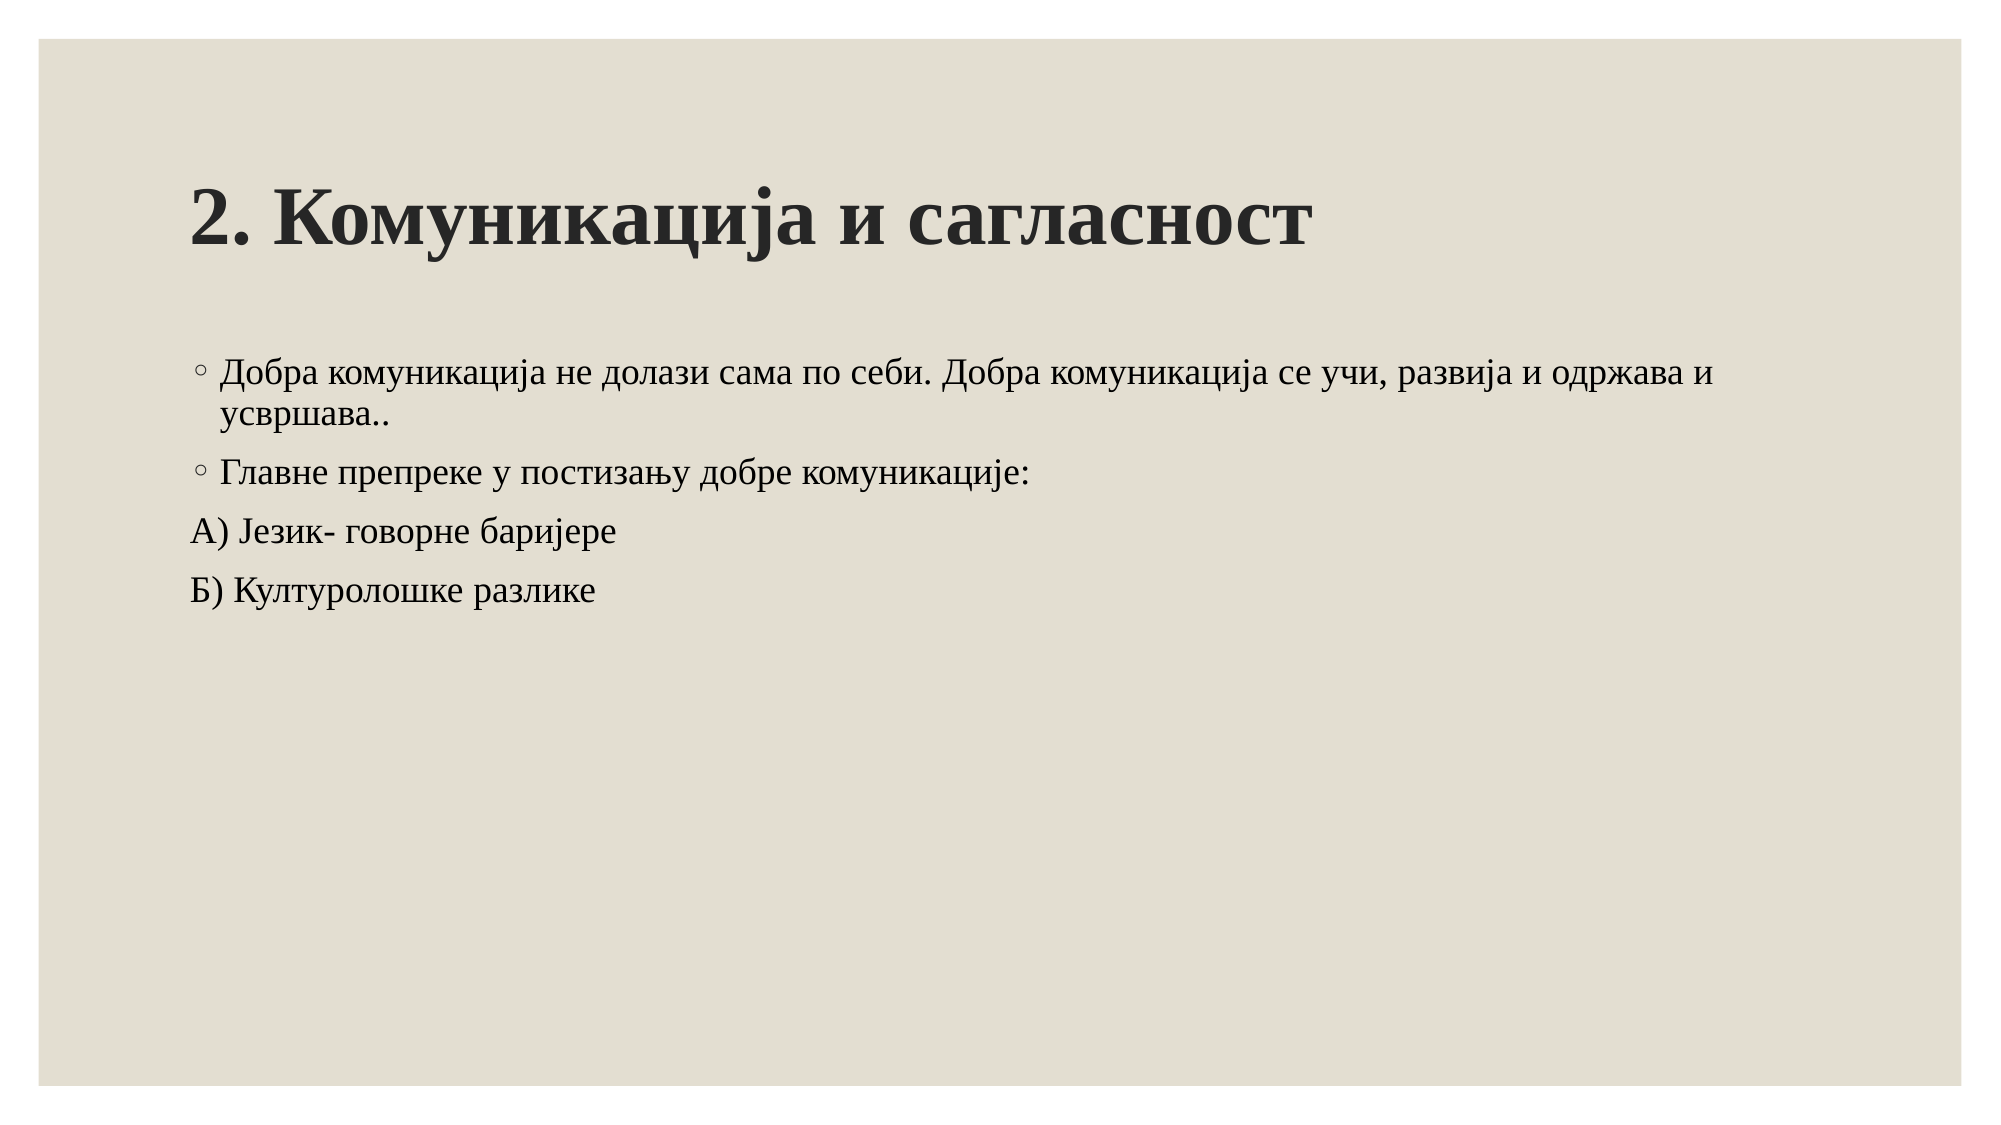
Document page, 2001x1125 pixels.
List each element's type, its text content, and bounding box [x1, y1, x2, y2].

list Добра комуникација не долази сама по себи. Добра комуникација се учи, развија и одржава и усвршава.. Главне препреке у постизању добре комуникације: А) Језик- говорне баријере Б) Културолошке разлике [174, 345, 1825, 990]
title 2. Комуникација и сагласност [174, 105, 1825, 331]
